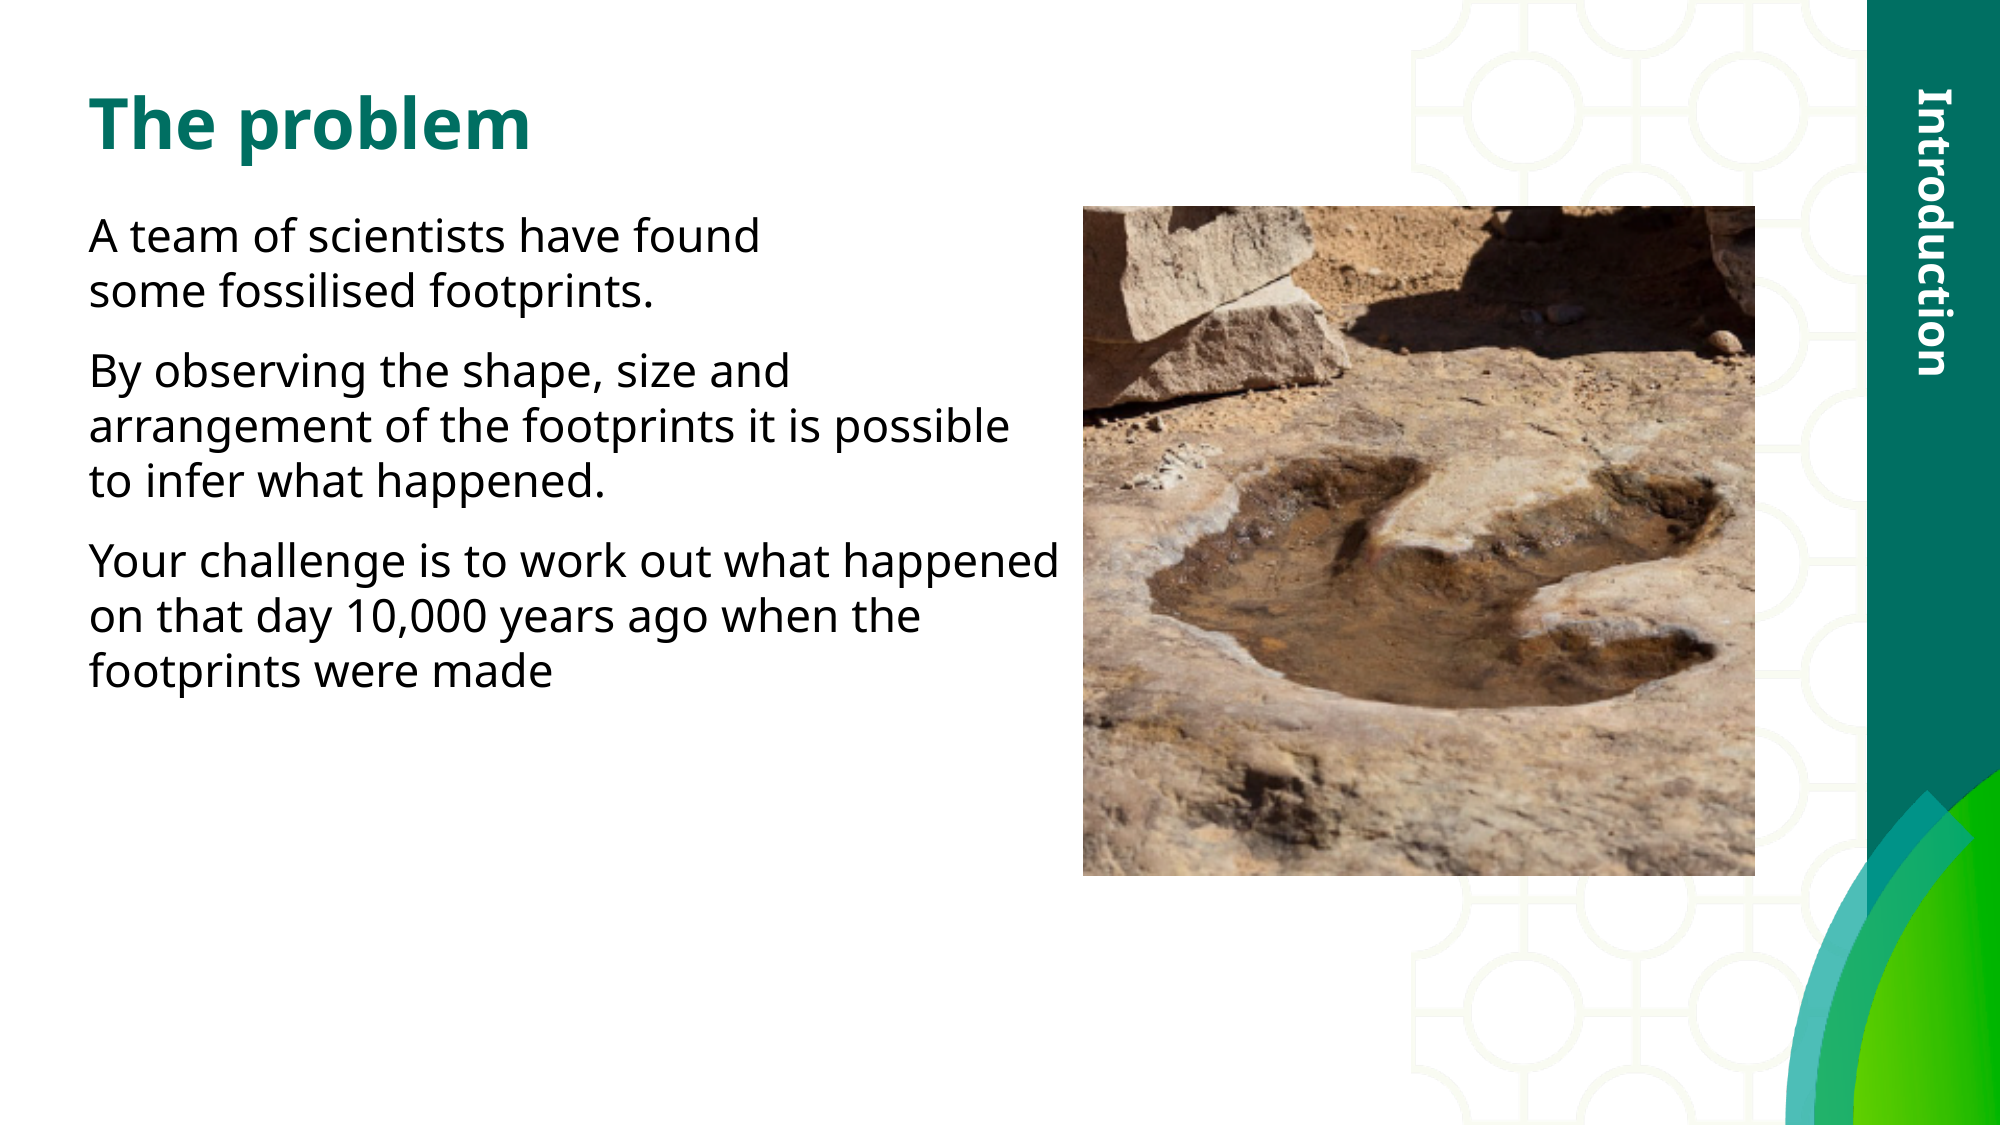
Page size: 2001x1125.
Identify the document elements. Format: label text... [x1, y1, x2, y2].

title The problem [88, 88, 1654, 161]
picture [1083, 0, 2001, 1125]
list A team of scientists have found some fossilised footprints. By observing the shape, size and arrangement of the footprints it is possible to infer what happened. Your challenge is to work out what happened on that day 10,000 years ago when the footprints were made [88, 206, 1063, 1007]
text_box Introduction [1867, 88, 2000, 765]
